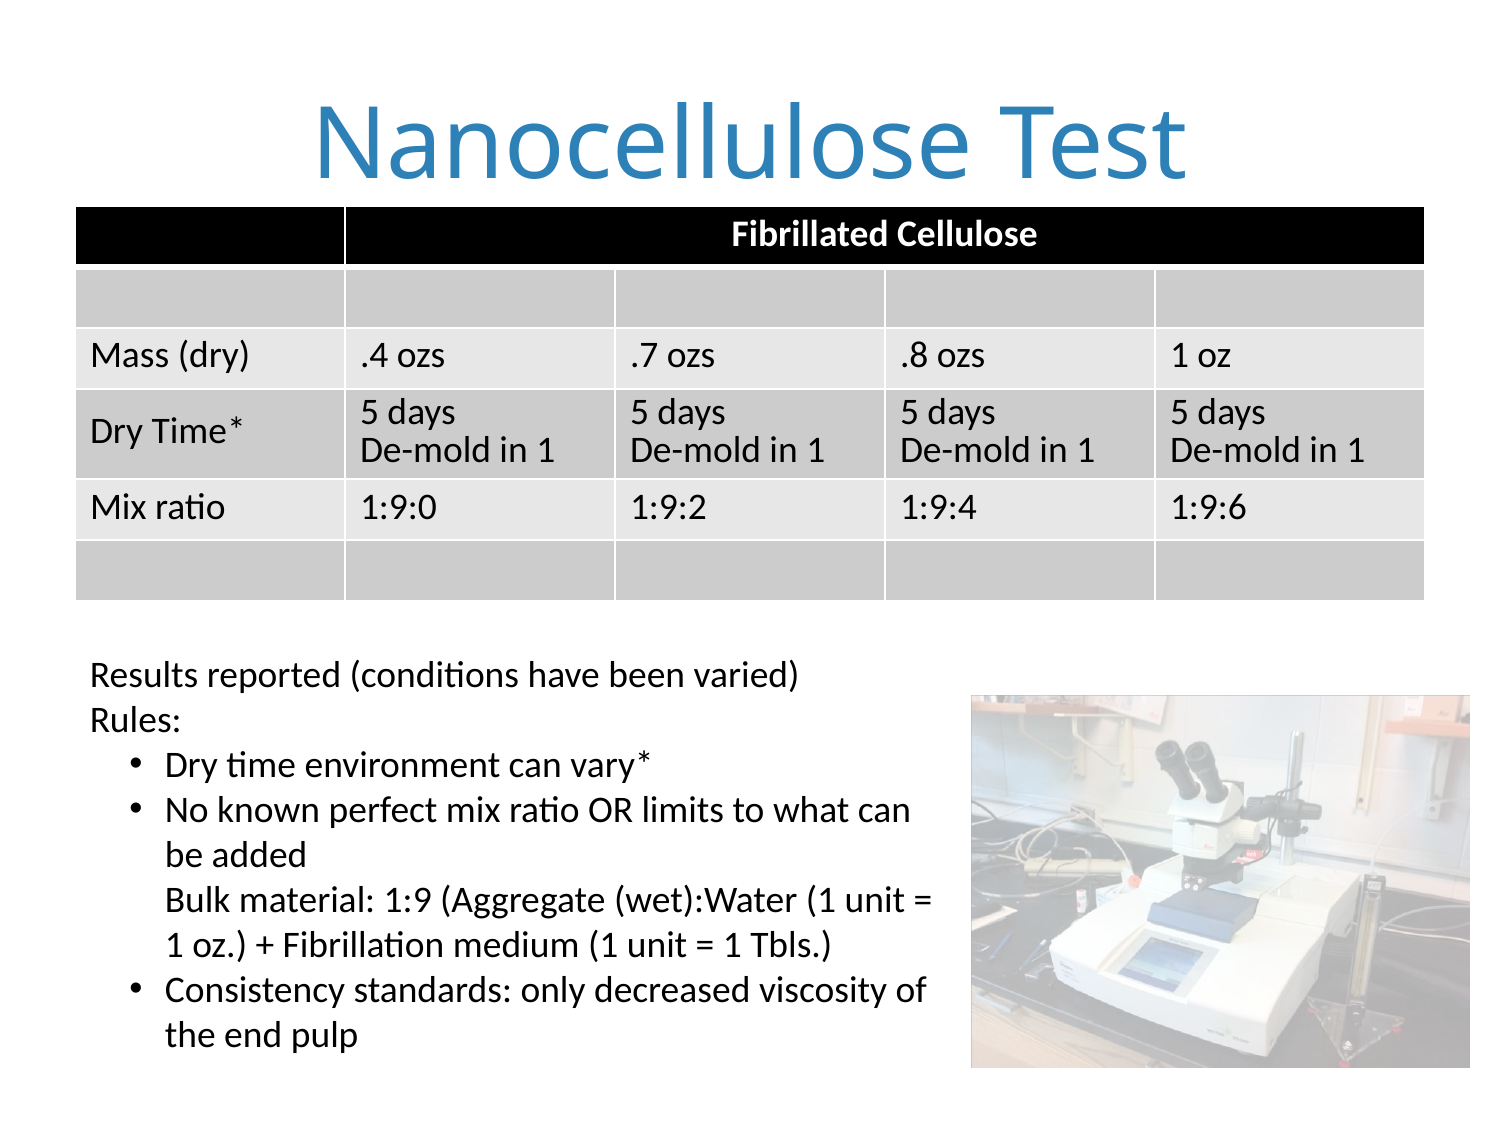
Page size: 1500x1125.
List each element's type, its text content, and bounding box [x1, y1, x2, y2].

table_cell 5 days De-mold in 1 [346, 390, 614, 478]
table_cell 5 days De-mold in 1 [886, 390, 1154, 478]
text_box Results reported (conditions have been varied) Rules: Dry time environment can vary* No known perfect mix ratio OR limits to what can be added Bulk material: 1:9 (Aggregate (wet):Water (1 unit = 1 oz.) + Fibrillation medium (1 unit = 1 Tbls.) Consistency standards: only decreased viscosity of the end pulp [74, 642, 972, 1063]
table_cell [76, 541, 344, 600]
table_cell [616, 541, 884, 600]
table_cell 5 days De-mold in 1 [1156, 390, 1424, 478]
table_cell [616, 270, 884, 327]
table_cell [346, 270, 614, 327]
table_cell .8 ozs [886, 329, 1154, 388]
table_cell 1 oz [1156, 329, 1424, 388]
picture [971, 695, 1470, 1068]
table_cell .4 ozs [346, 329, 614, 388]
table_cell Mass (dry) [76, 329, 344, 388]
table_cell Dry Time* [76, 390, 344, 478]
table_cell [886, 541, 1154, 600]
table_cell 1:9:2 [616, 480, 884, 539]
table_cell [346, 541, 614, 600]
table_cell 1:9:0 [346, 480, 614, 539]
table_cell .7 ozs [616, 329, 884, 388]
table_cell 1:9:4 [886, 480, 1154, 539]
table_cell [76, 270, 344, 327]
title Nanocellulose Test [75, 45, 1425, 205]
table_cell [1156, 270, 1424, 327]
table_header Fibrillated Cellulose [346, 207, 1424, 264]
table_cell [1156, 541, 1424, 600]
table_cell [886, 270, 1154, 327]
table_cell 5 days De-mold in 1 [616, 390, 884, 478]
table_cell Mix ratio [76, 480, 344, 539]
table_header [76, 207, 344, 264]
table_cell 1:9:6 [1156, 480, 1424, 539]
